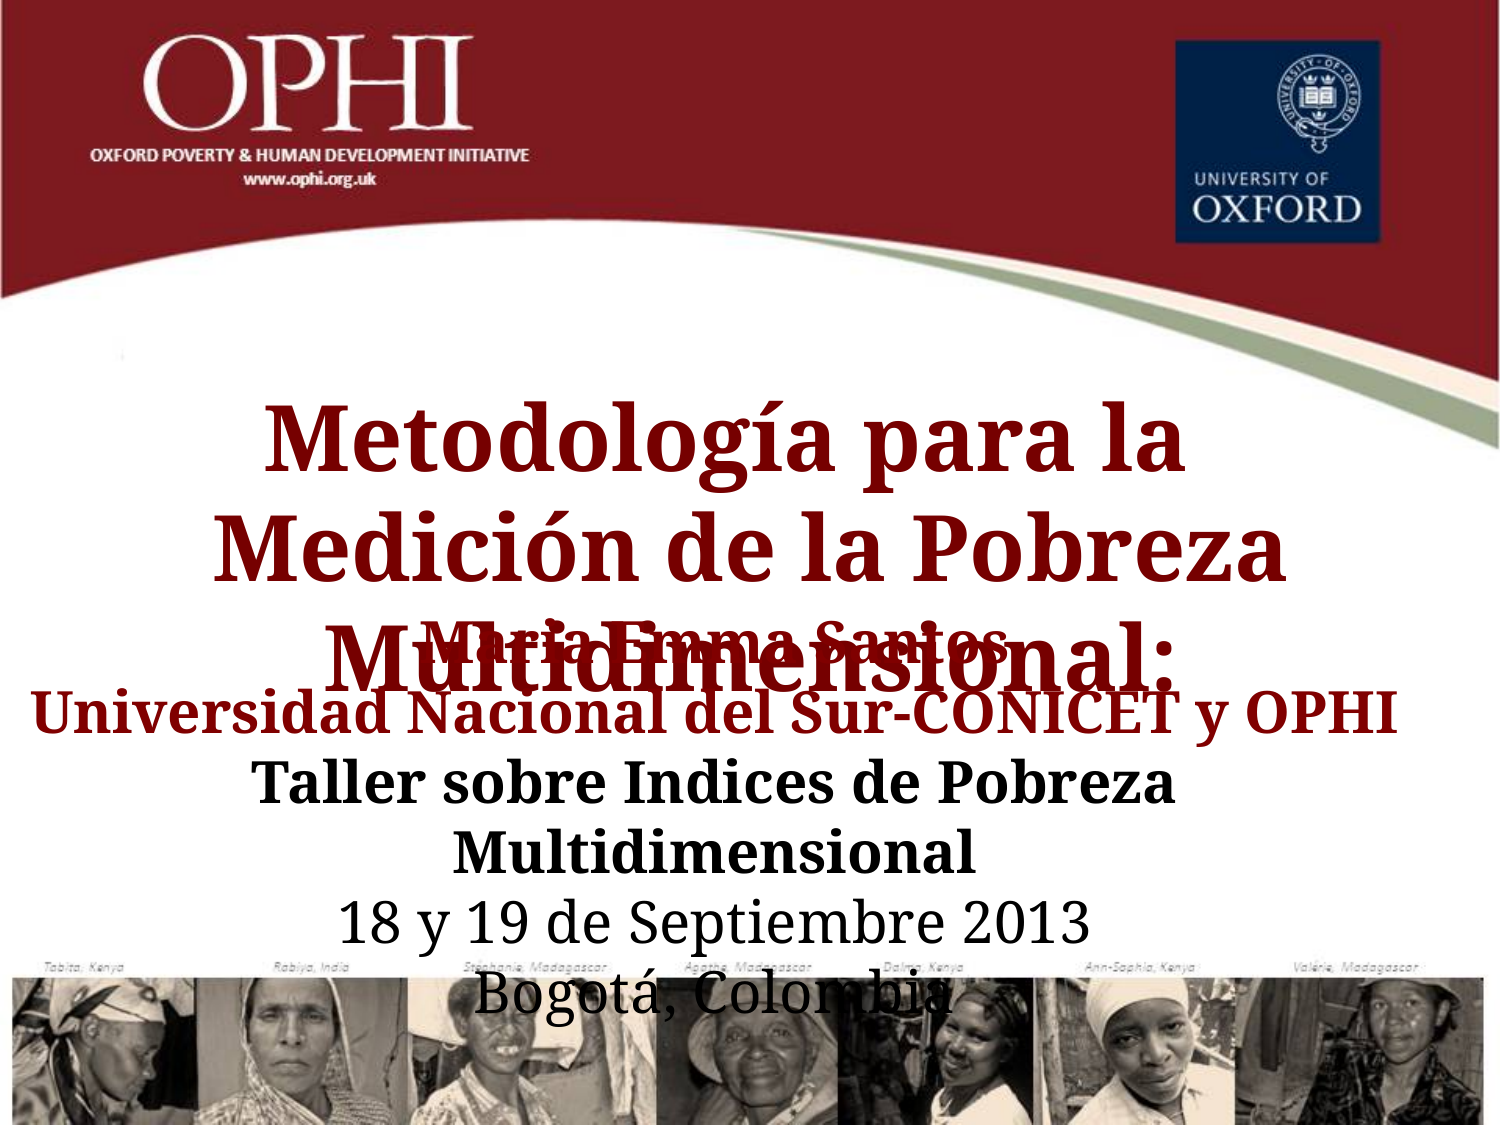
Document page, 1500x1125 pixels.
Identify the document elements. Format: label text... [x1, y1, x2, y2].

text_box Metodología para la Medición de la Pobreza Multidimensional: [64, 373, 1388, 597]
picture [0, 0, 1500, 1125]
text_box Maria Emma Santos Universidad Nacional del Sur-CONICET y OPHI Taller sobre Indices de Pobreza Multidimensional 18 y 19 de Septiembre 2013 Bogotá, Colombia [0, 597, 1430, 1125]
